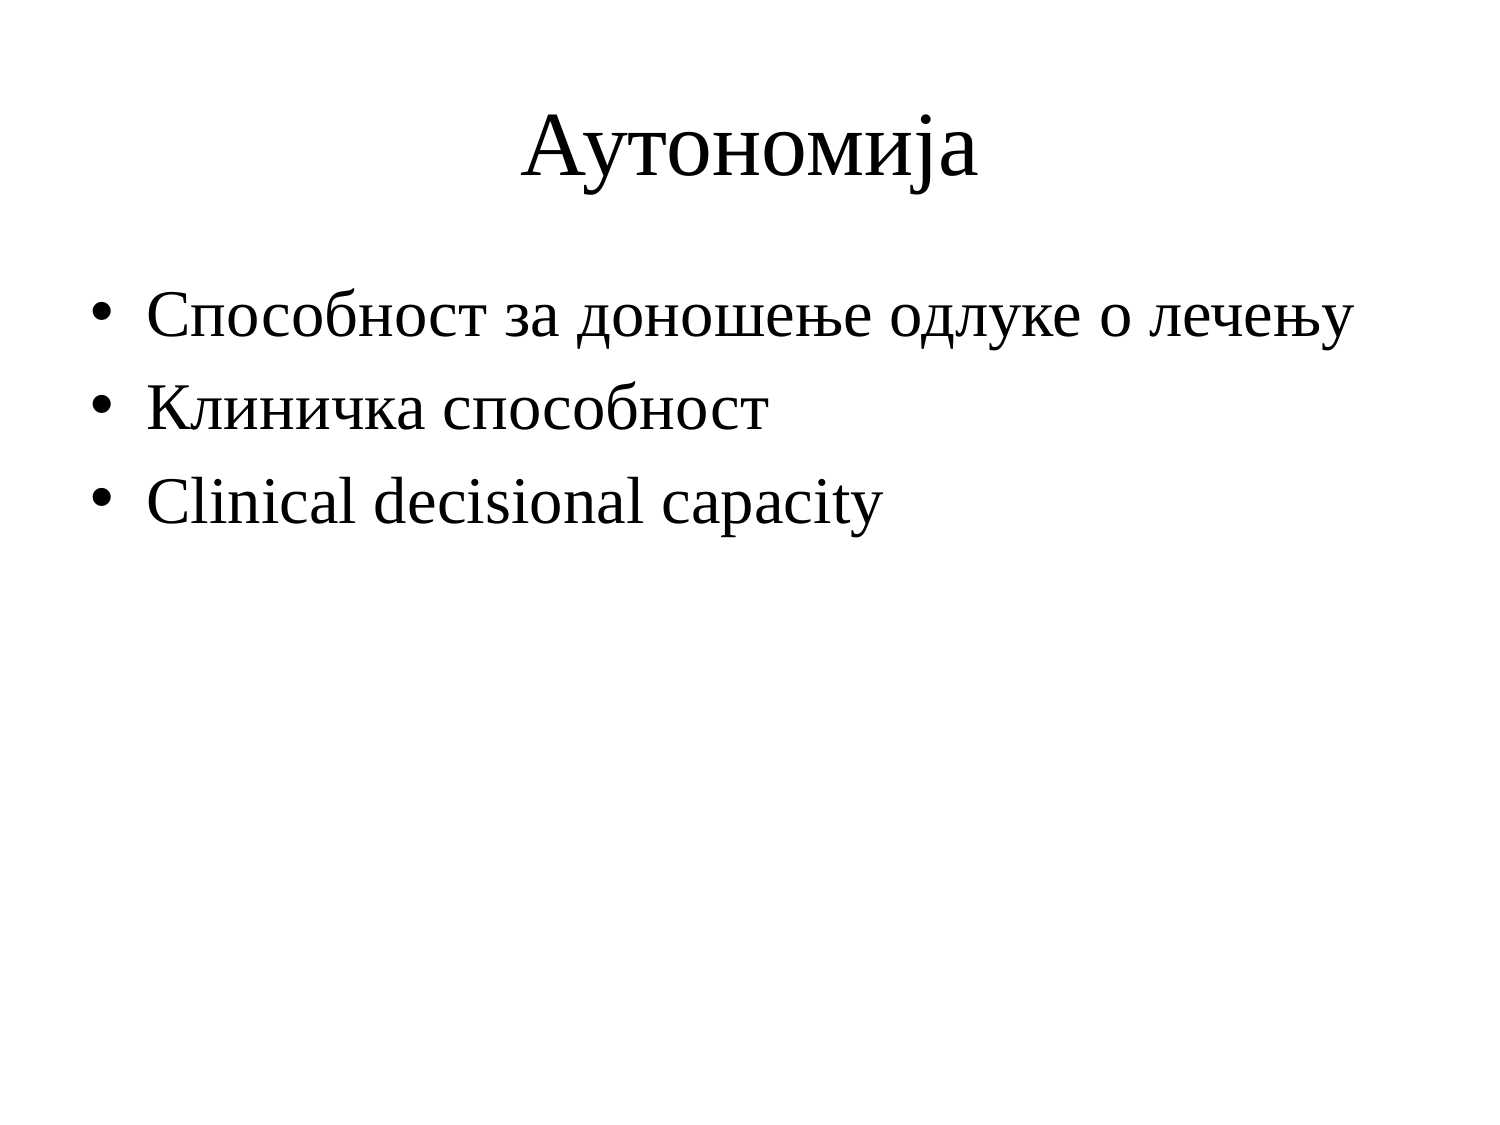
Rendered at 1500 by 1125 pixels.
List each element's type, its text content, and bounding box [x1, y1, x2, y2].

title Аутономија [75, 45, 1425, 233]
list Способност за доношење одлуке о лечењу Клиничка способност Clinical decisional capacity [75, 262, 1425, 1005]
